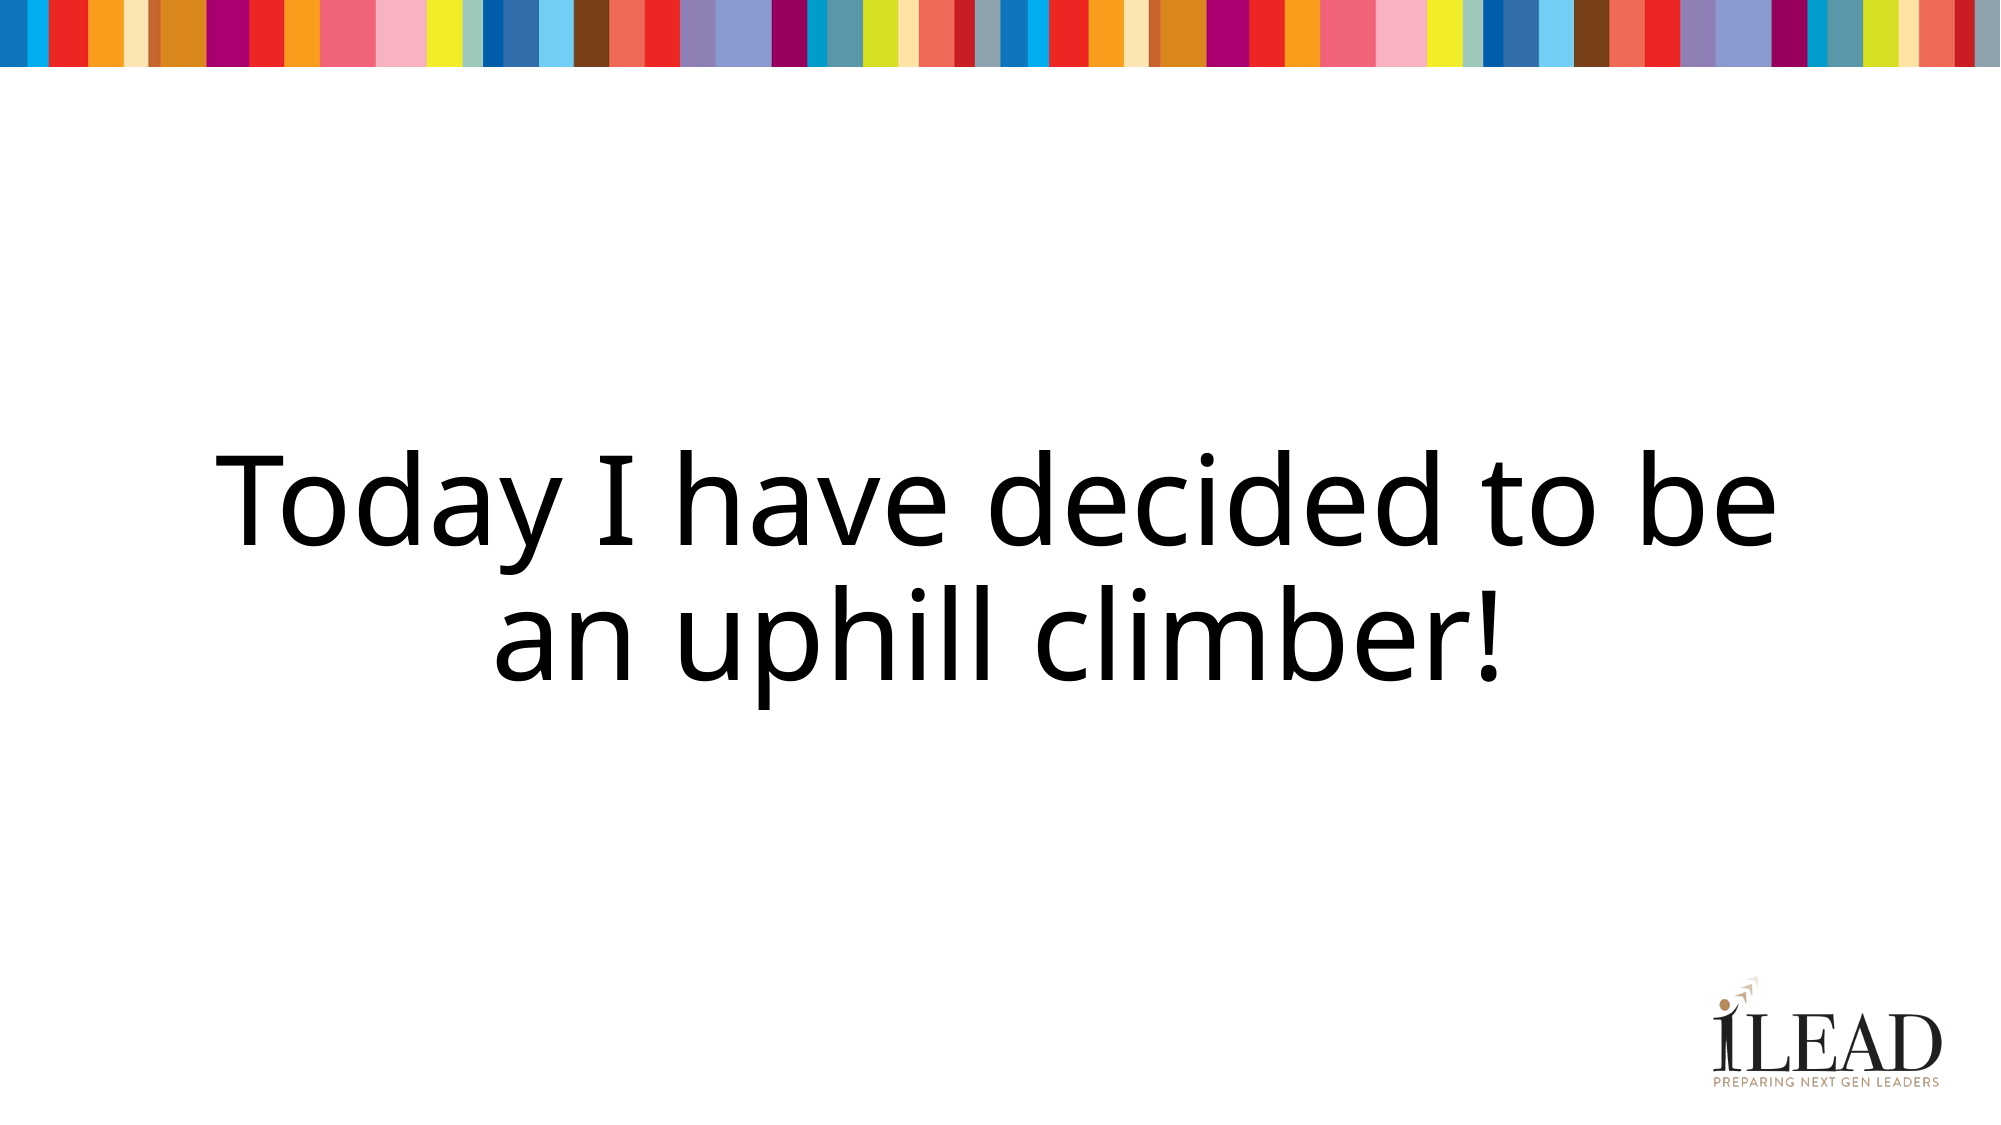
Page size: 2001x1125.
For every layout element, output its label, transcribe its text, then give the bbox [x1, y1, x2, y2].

picture [828, 0, 1026, 67]
picture [0, 0, 26, 67]
title Today I have decided to be an uphill climber! [136, 247, 1862, 716]
picture [1828, 0, 2000, 67]
picture [1048, 0, 1808, 67]
picture [1709, 972, 1945, 1091]
picture [48, 0, 808, 67]
